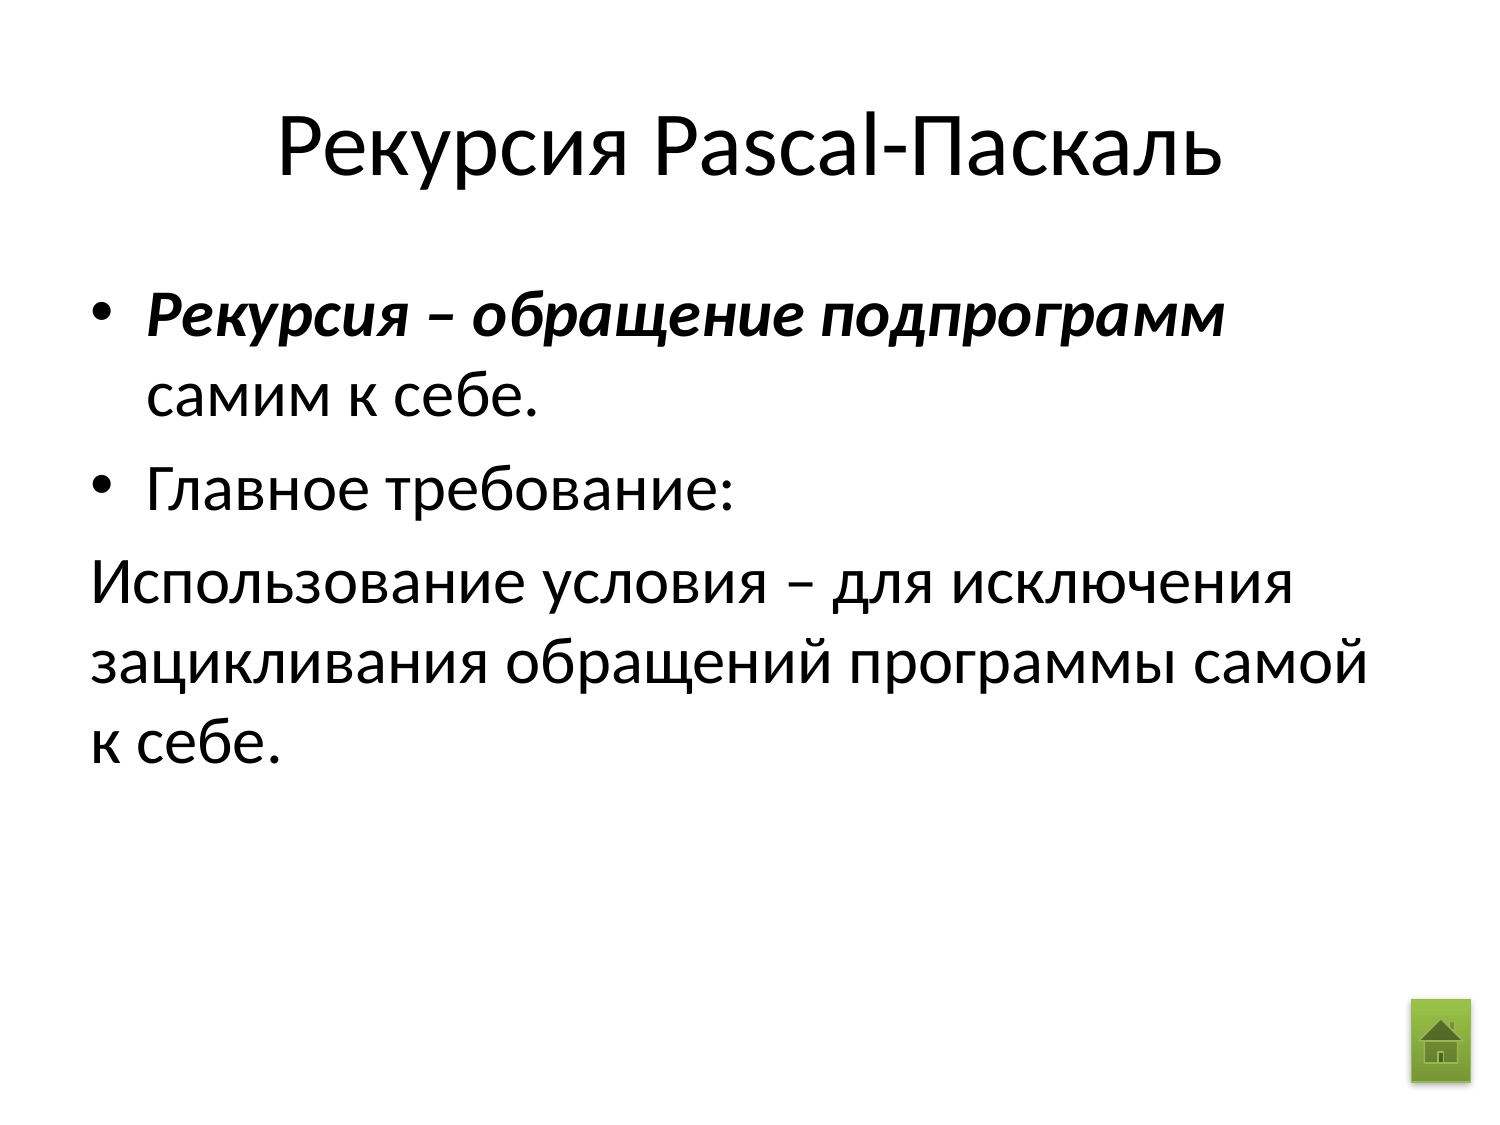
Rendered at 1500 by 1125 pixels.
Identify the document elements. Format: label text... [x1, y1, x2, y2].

title Рекурсия Pascal-Паскаль [75, 45, 1425, 233]
list Рекурсия – обращение подпрограмм самим к себе. Главное требование: Использование условия – для исключения зацикливания обращений программы самой к себе. [75, 262, 1425, 1005]
text_box [1411, 999, 1471, 1083]
